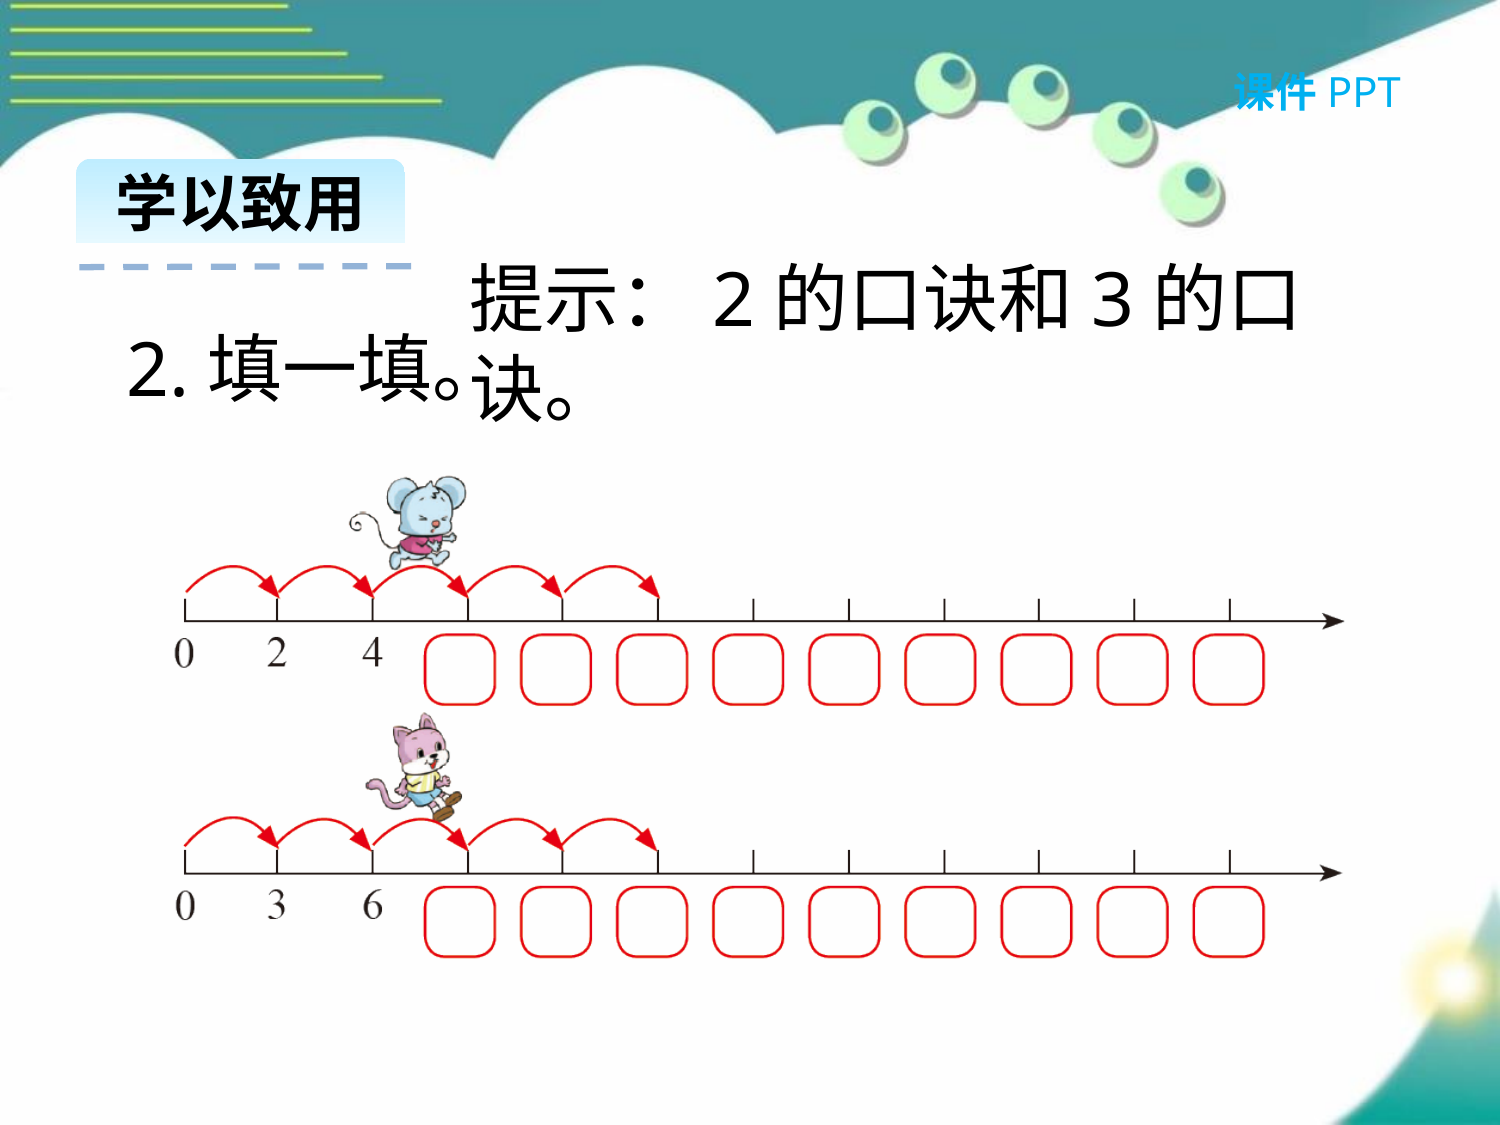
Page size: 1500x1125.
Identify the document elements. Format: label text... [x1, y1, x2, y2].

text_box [76, 158, 420, 268]
picture [0, 0, 1500, 1125]
text_box 课件PPT [1218, 58, 1418, 124]
text_box 2.填一填。 [112, 314, 454, 420]
text_box 提示：2的口诀和3的口诀。 [454, 243, 1377, 439]
